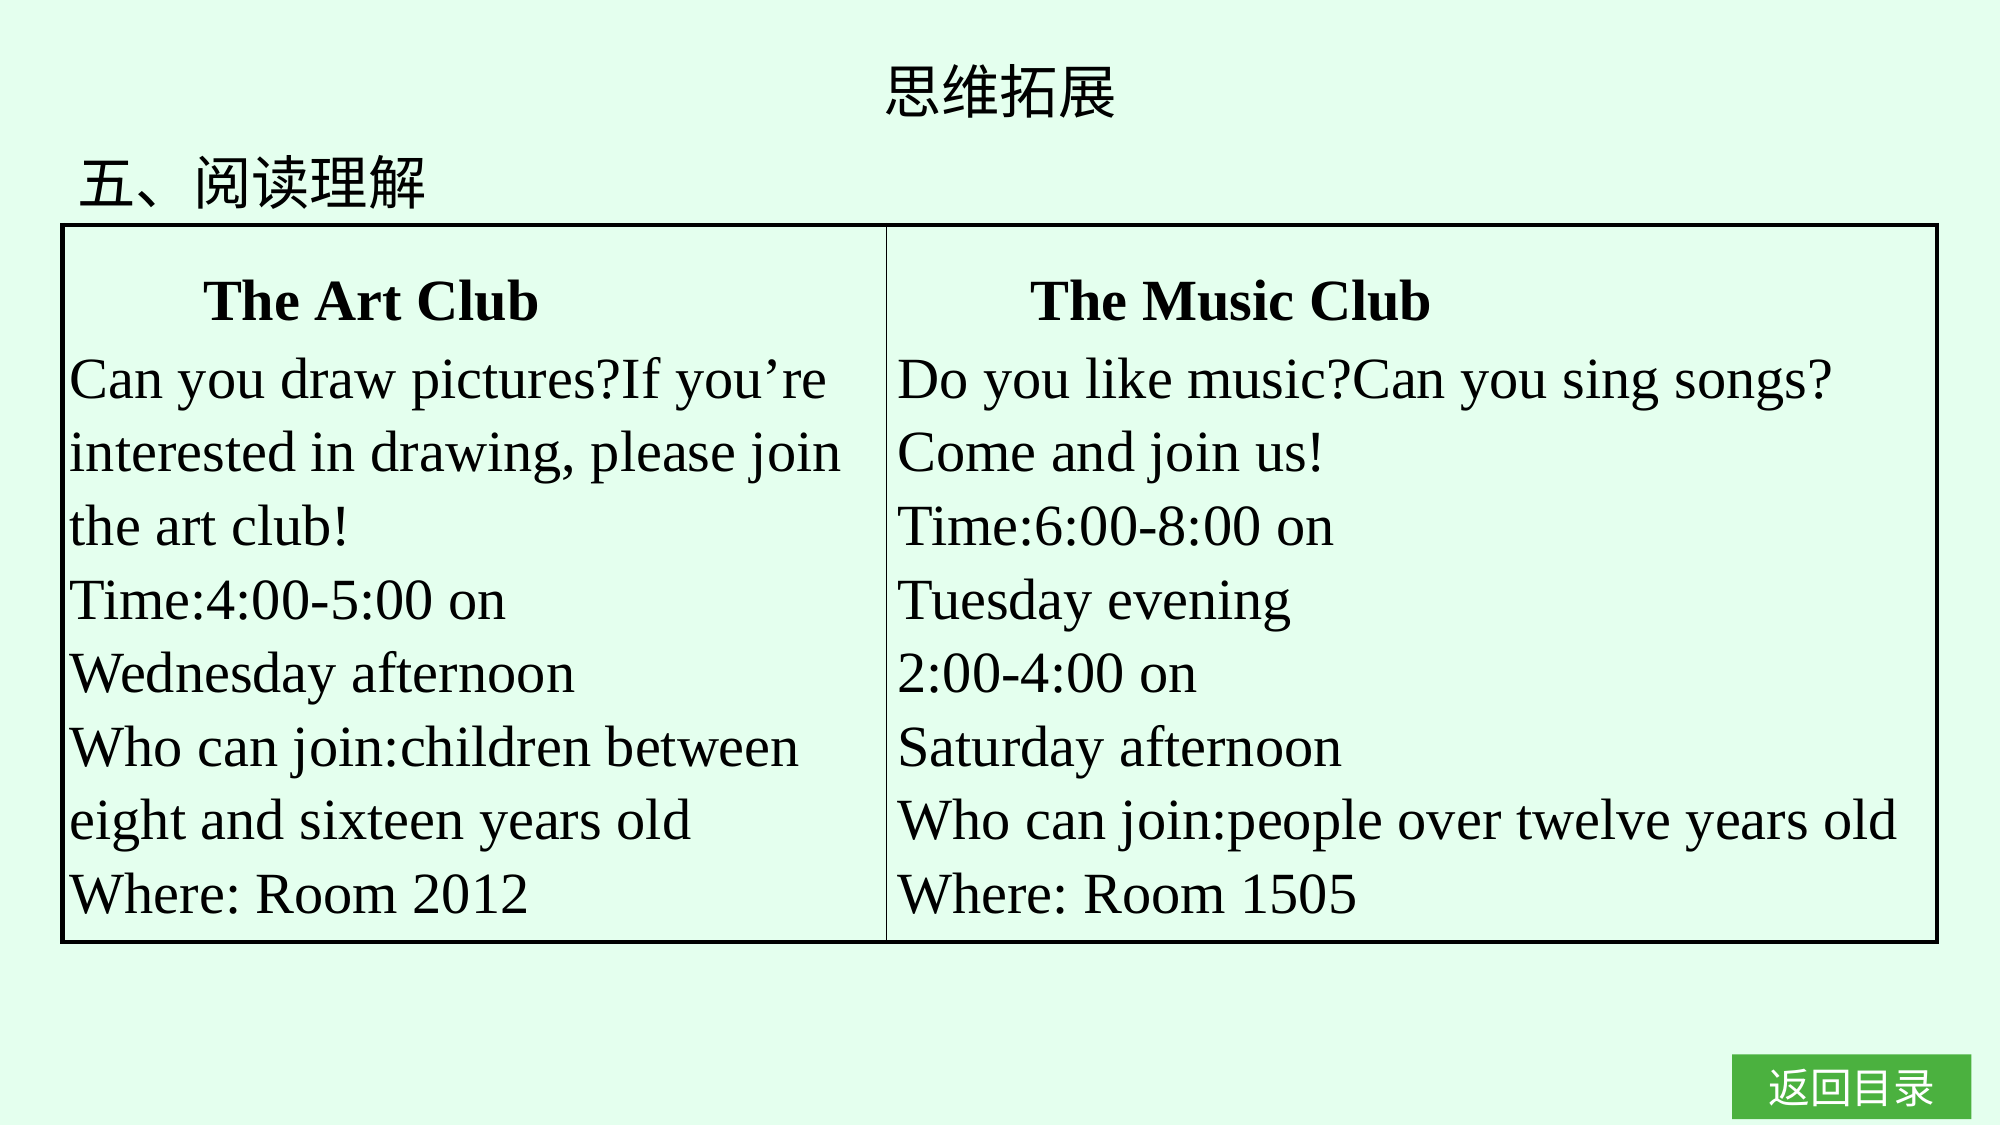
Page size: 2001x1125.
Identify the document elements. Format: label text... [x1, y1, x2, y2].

table_header The Art Club Can you draw pictures?If you’re interested in drawing, please join the art club! Time:4:00-5:00 on Wednesday afternoon Who can join:children between eight and sixteen years old Where: Room 2012 [65, 227, 886, 940]
text_box 思维拓展 五、阅读理解 [62, 27, 1938, 223]
table_header The Music Club Do you like music?Can you sing songs?Come and join us! Time:6:00-8:00 on Tuesday evening 2:00-4:00 on Saturday afternoon Who can join:people over twelve years old Where: Room 1505 [887, 227, 1935, 940]
